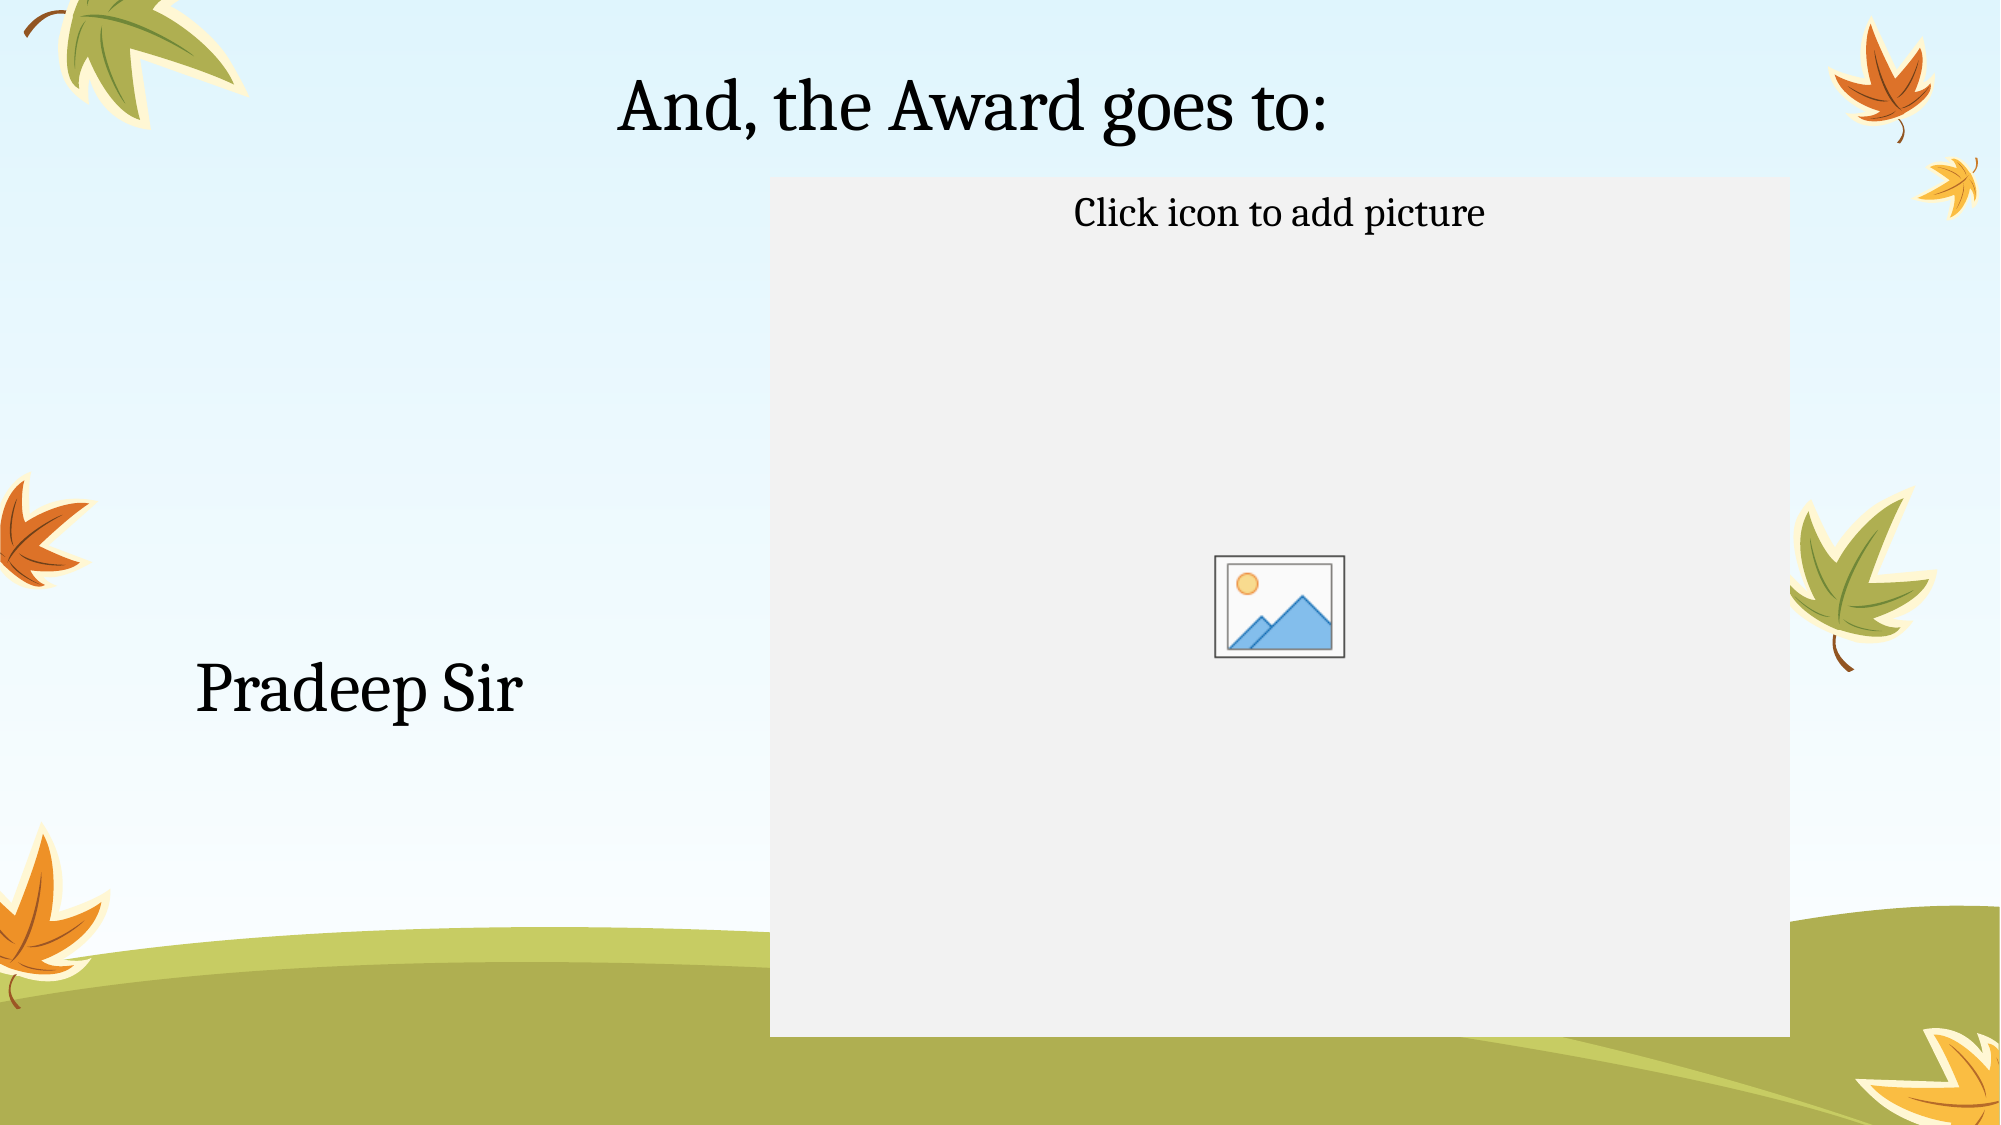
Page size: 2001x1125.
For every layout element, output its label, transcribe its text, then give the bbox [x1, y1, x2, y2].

title Pradeep Sir [180, 359, 690, 735]
picture [769, 176, 1791, 1038]
